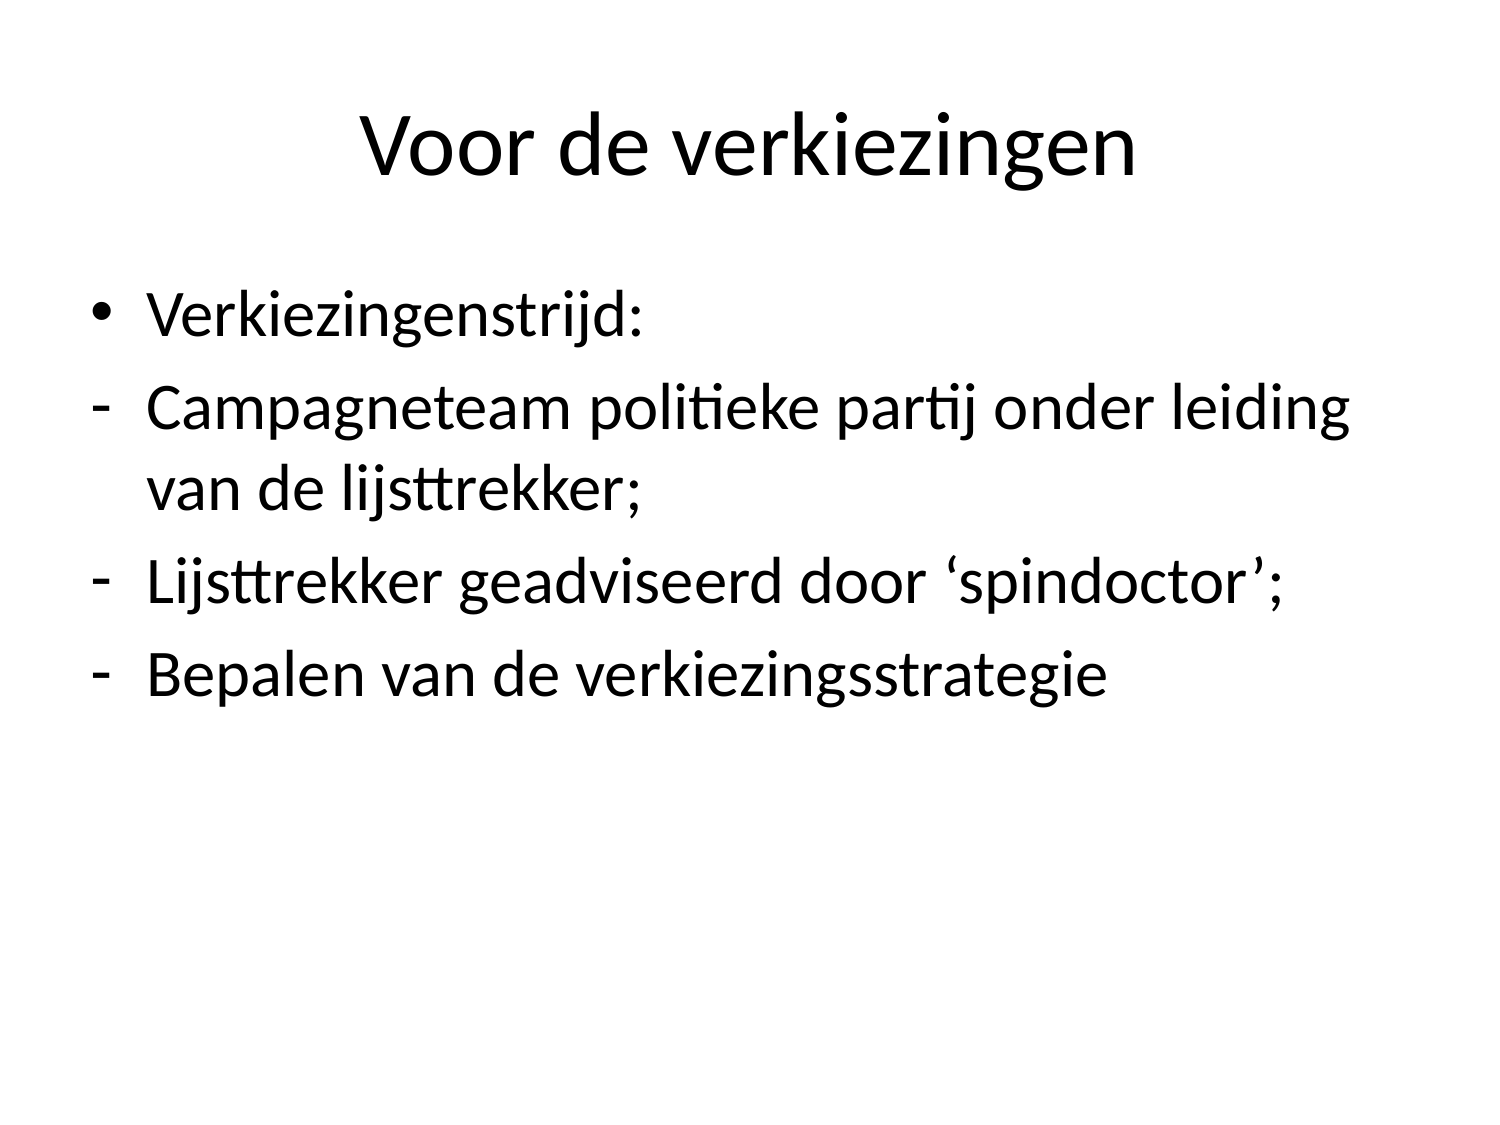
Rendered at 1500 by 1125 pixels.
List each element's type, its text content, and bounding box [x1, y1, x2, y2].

list Verkiezingenstrijd: Campagneteam politieke partij onder leiding van de lijsttrekker; Lijsttrekker geadviseerd door ‘spindoctor’; Bepalen van de verkiezingsstrategie [75, 262, 1425, 1005]
title Voor de verkiezingen [75, 45, 1425, 233]
